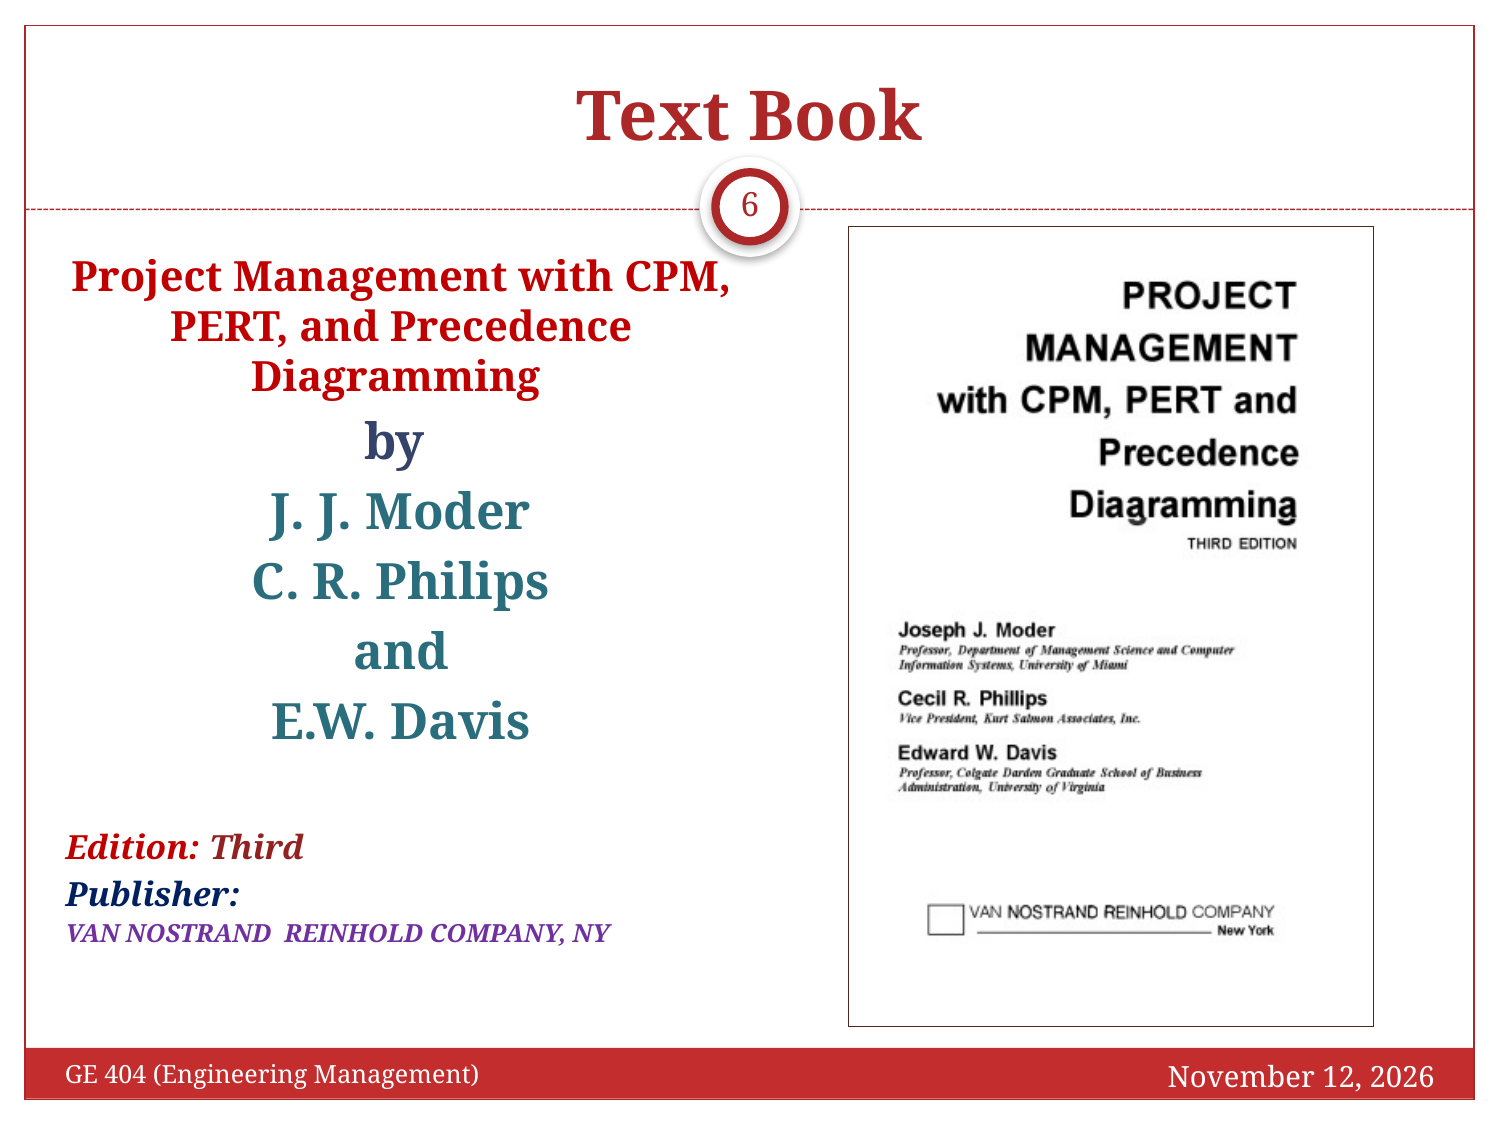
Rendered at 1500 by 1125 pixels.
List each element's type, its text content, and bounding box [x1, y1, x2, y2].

list Project Management with CPM, PERT, and Precedence Diagramming by J. J. Moder C. R. Philips and E.W. Davis Edition: Third Publisher: VAN NOSTRAND REINHOLD COMPANY, NY [50, 242, 752, 1011]
slide_number 6 [712, 169, 788, 243]
footer GE 404 (Engineering Management) [50, 1051, 638, 1112]
picture [849, 226, 1374, 1027]
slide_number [950, 1050, 1450, 1111]
title Text Book [49, 37, 1450, 162]
